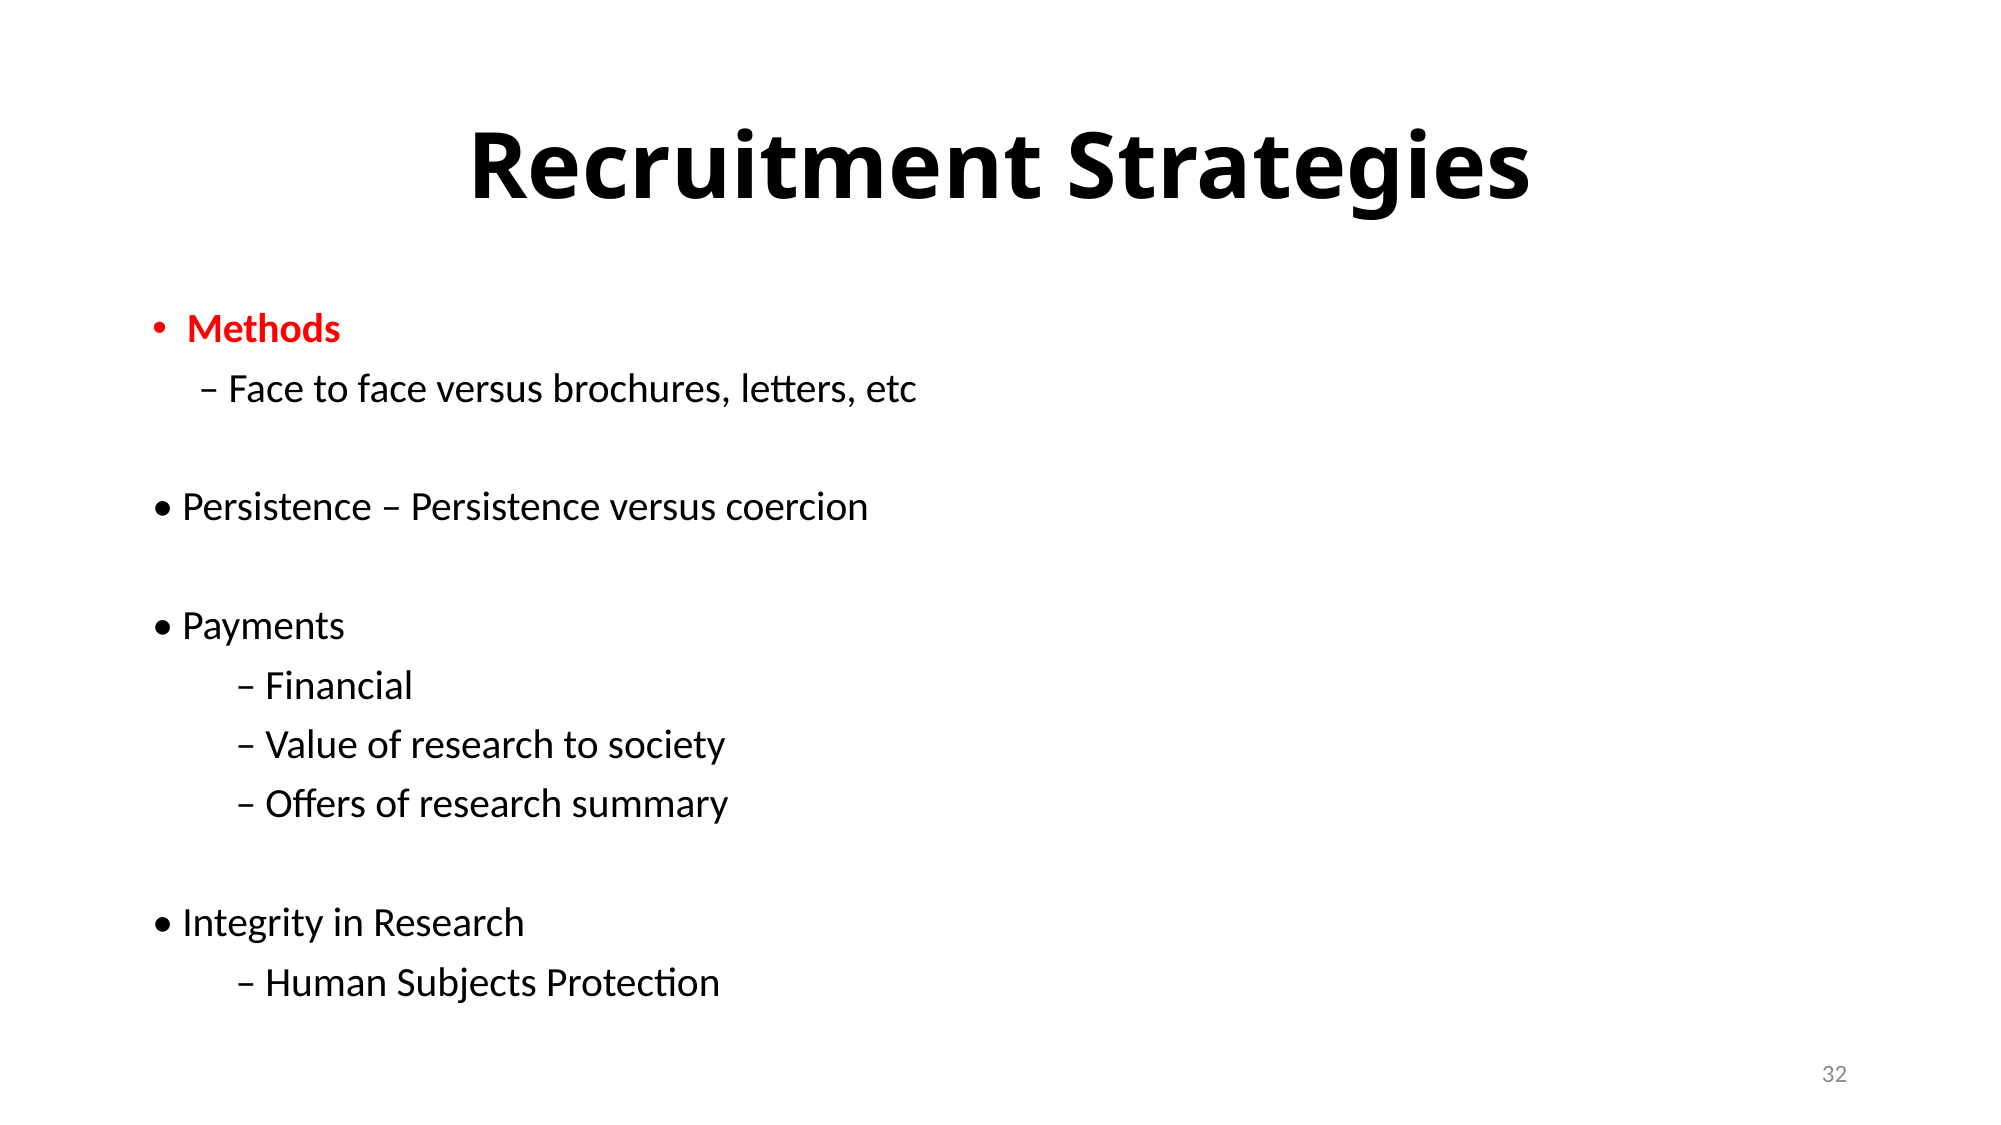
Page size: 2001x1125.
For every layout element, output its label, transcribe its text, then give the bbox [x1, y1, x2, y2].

title Recruitment Strategies [137, 59, 1863, 278]
slide_number 32 [1412, 1042, 1863, 1103]
list Methods – Face to face versus brochures, letters, etc • Persistence – Persistence versus coercion • Payments – Financial – Value of research to society – Offers of research summary • Integrity in Research – Human Subjects Protection [137, 299, 1863, 1014]
